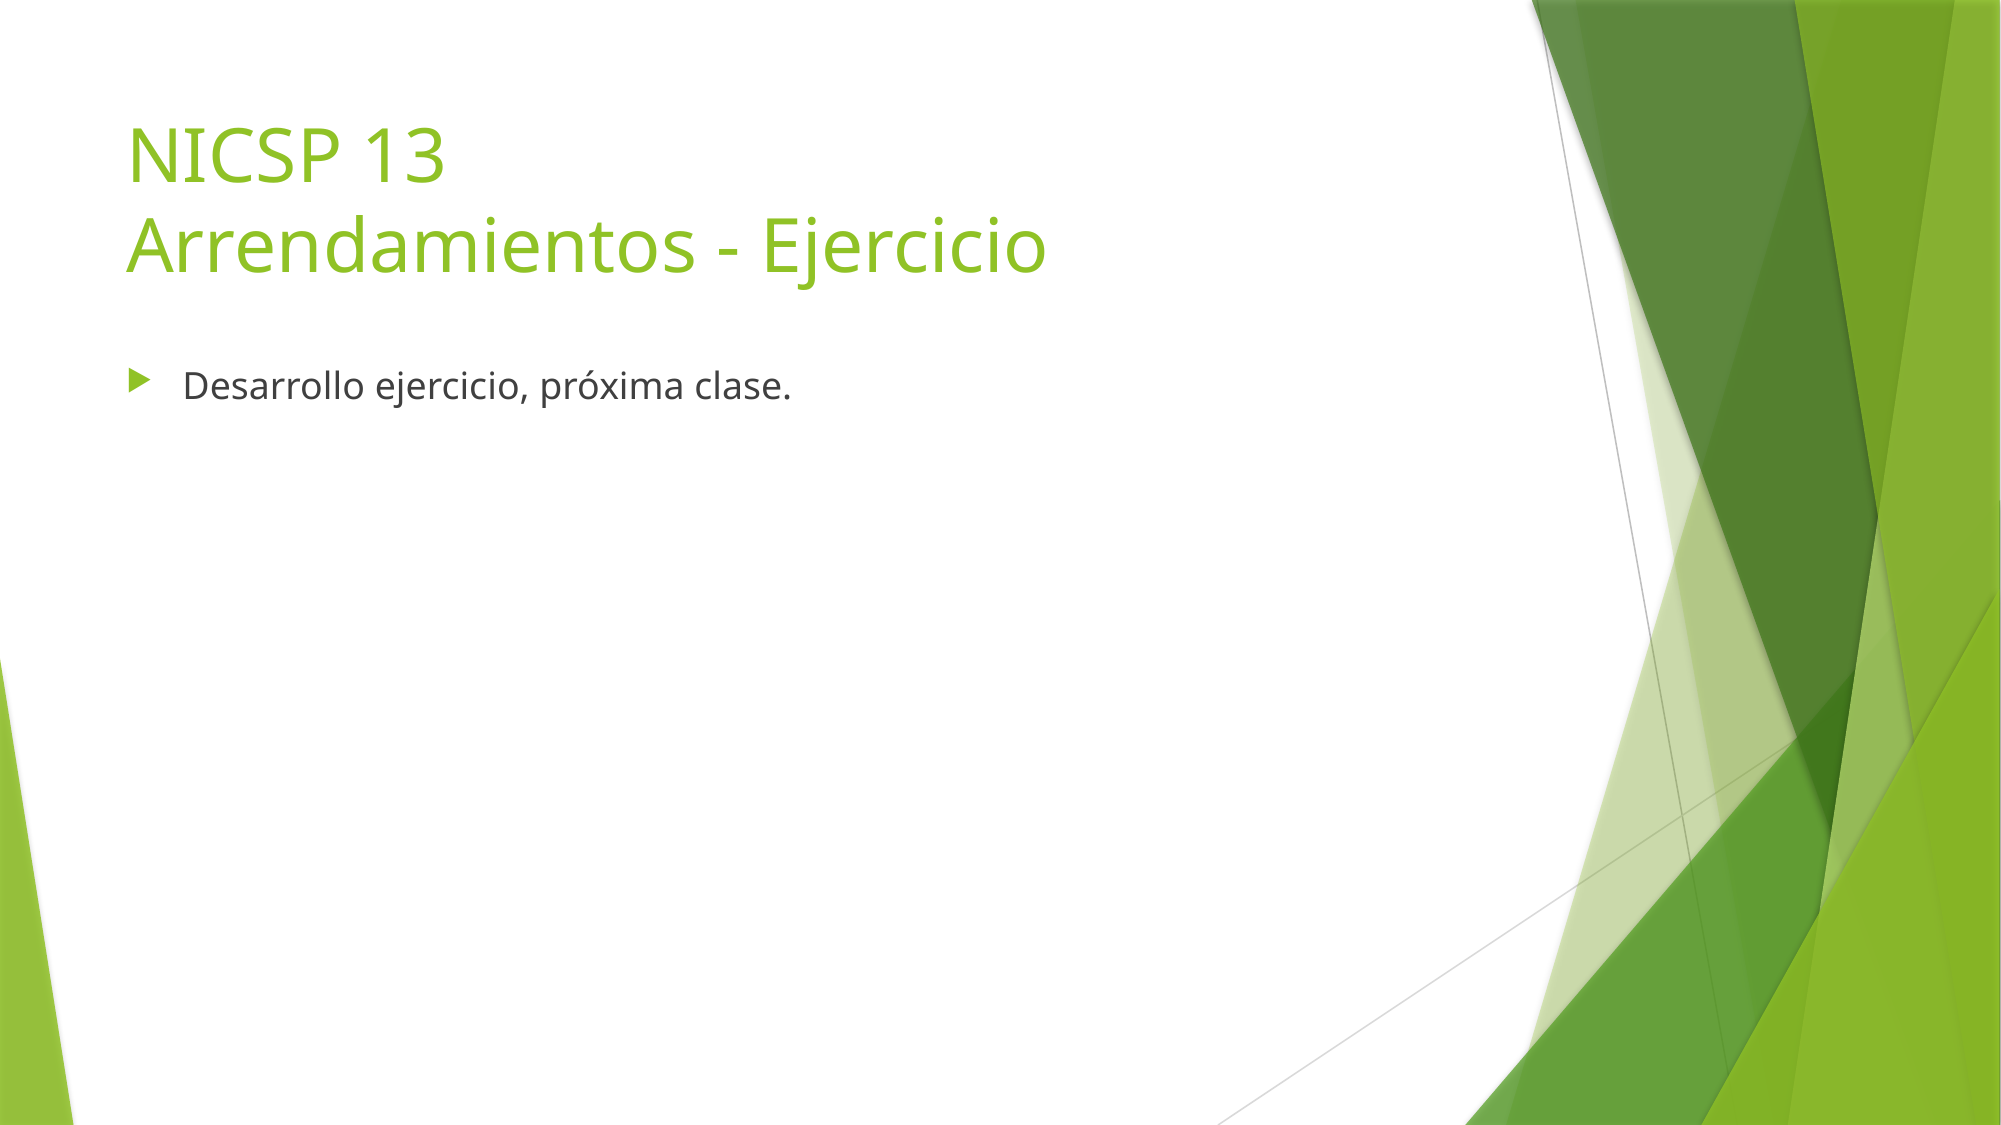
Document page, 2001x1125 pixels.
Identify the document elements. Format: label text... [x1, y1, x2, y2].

list Desarrollo ejercicio, próxima clase. [111, 354, 1522, 992]
title NICSP 13 Arrendamientos - Ejercicio [111, 99, 1522, 317]
